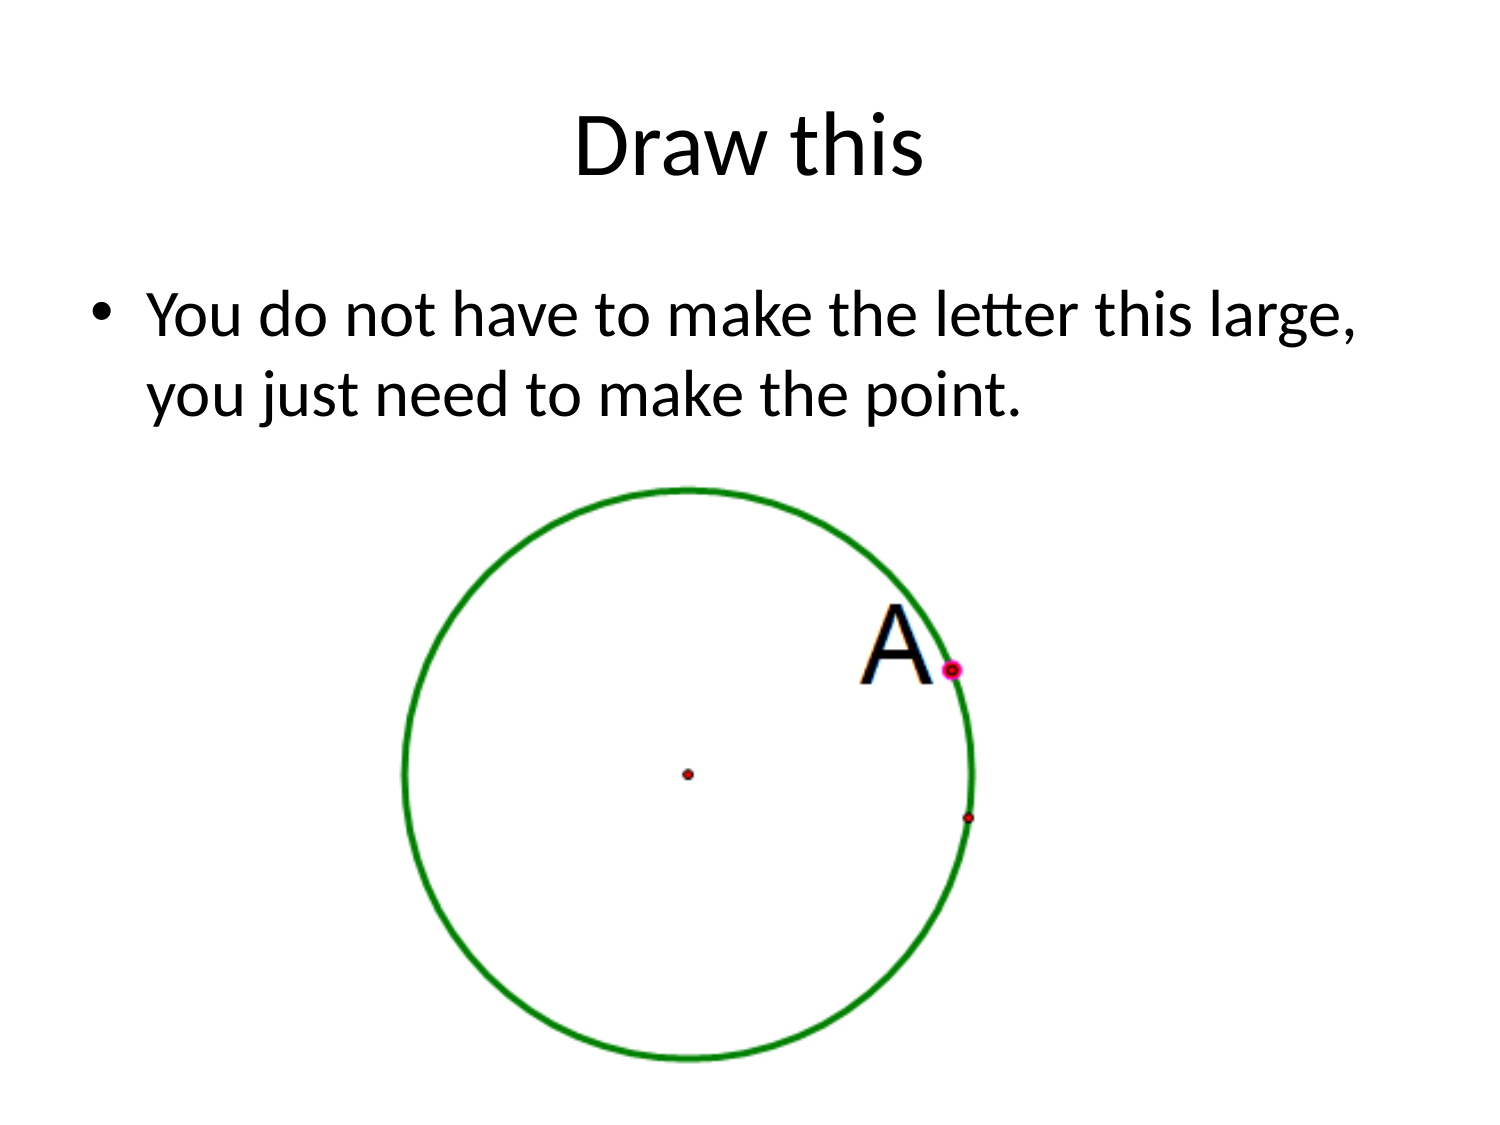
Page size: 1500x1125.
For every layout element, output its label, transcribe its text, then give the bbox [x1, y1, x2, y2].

title Draw this [75, 45, 1425, 233]
list You do not have to make the letter this large, you just need to make the point. [75, 262, 1425, 1005]
picture [299, 454, 1101, 1105]
